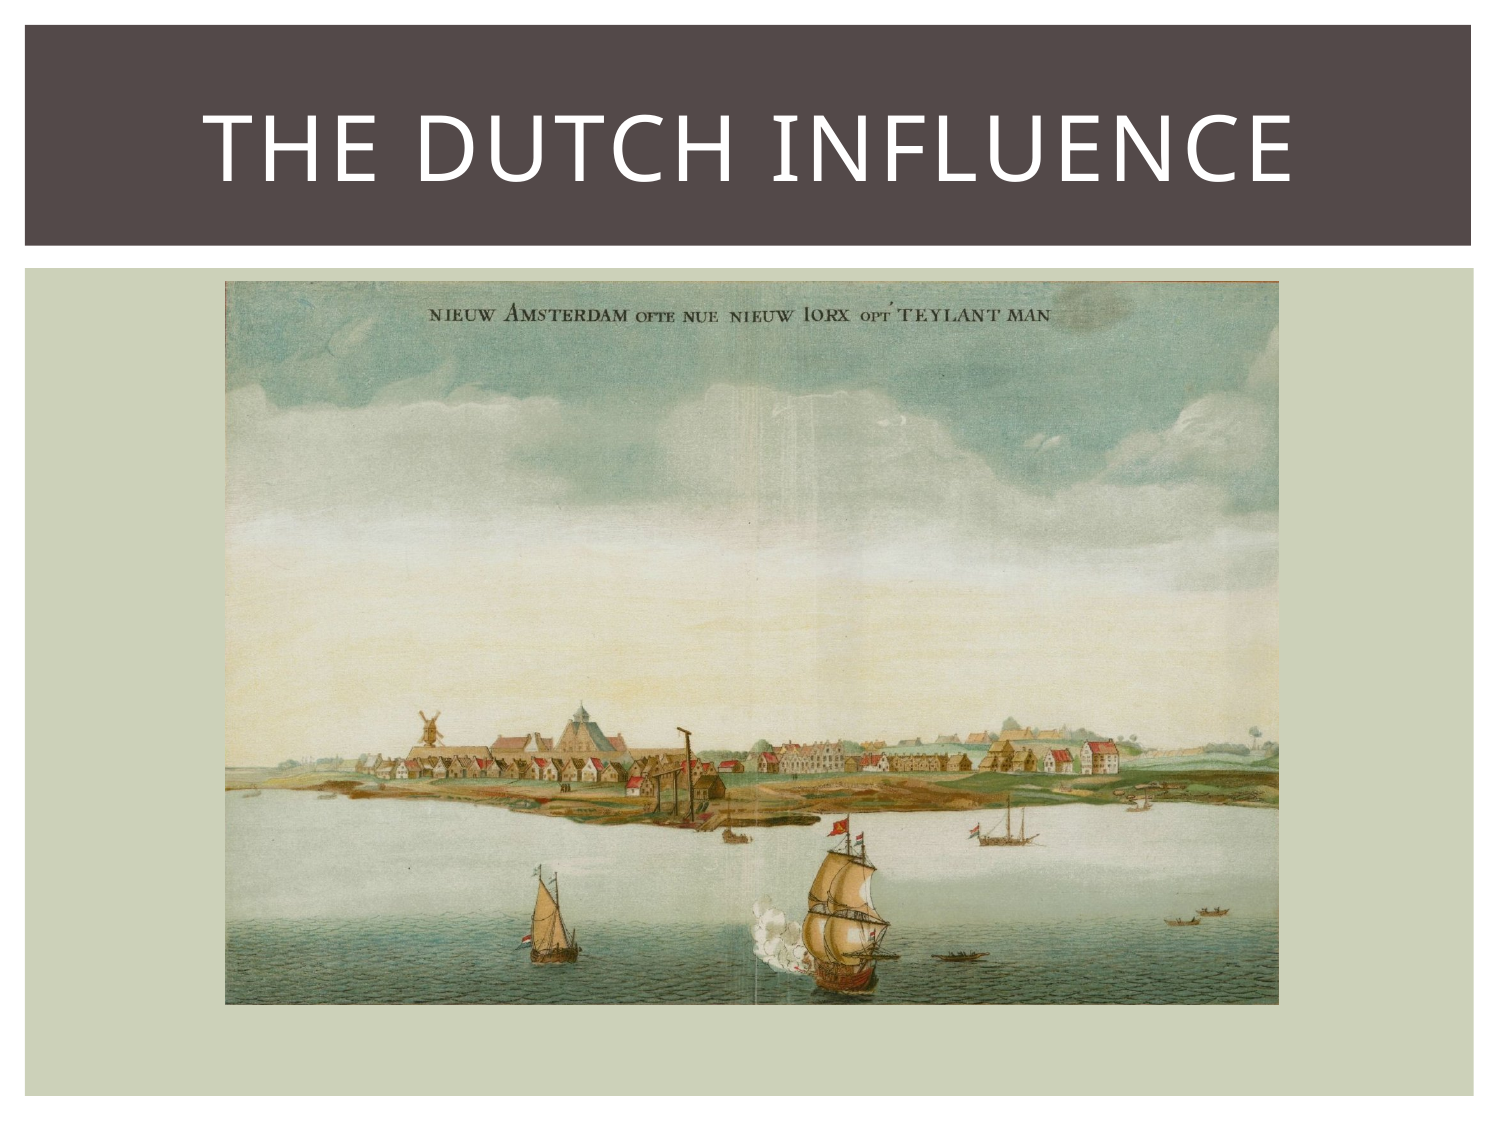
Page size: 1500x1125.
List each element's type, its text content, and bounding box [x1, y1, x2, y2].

title The Dutch Influence [62, 58, 1438, 232]
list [225, 281, 1279, 1006]
